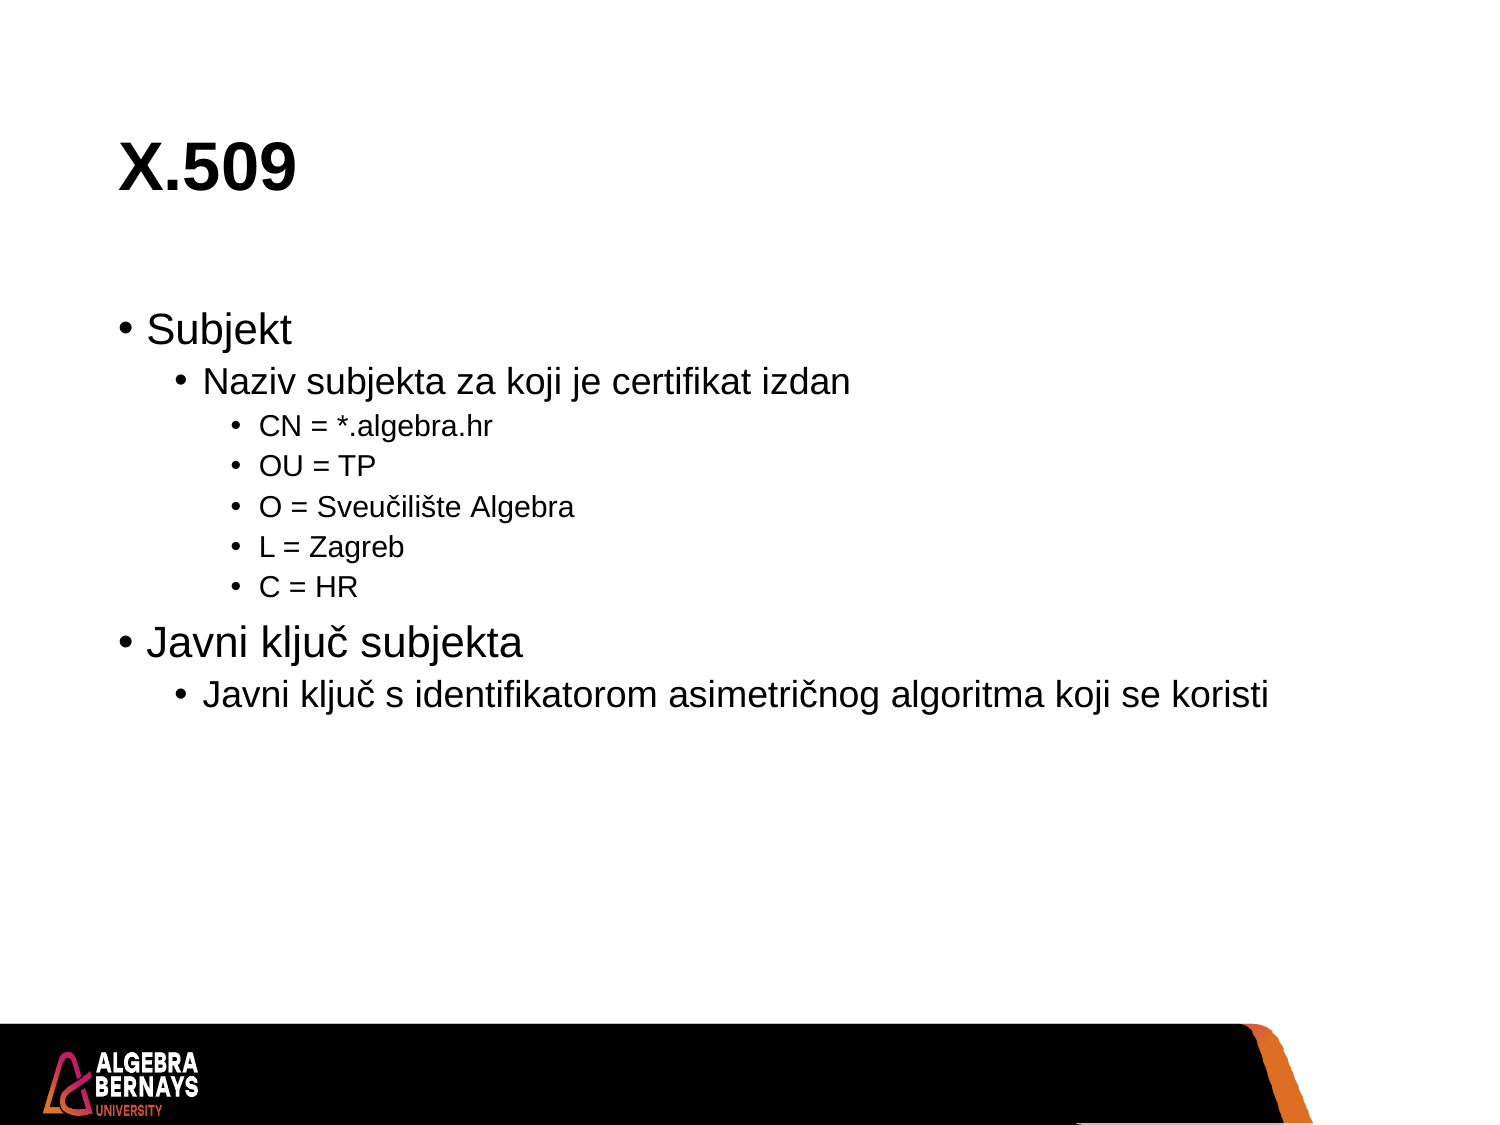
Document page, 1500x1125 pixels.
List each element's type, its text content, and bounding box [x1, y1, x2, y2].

picture [0, 1023, 1468, 1125]
title X.509 [103, 59, 1397, 278]
list Subjekt Naziv subjekta za koji je certifikat izdan CN = *.algebra.hr OU = TP O = Sveučilište Algebra L = Zagreb C = HR Javni ključ subjekta Javni ključ s identifikatorom asimetričnog algoritma koji se koristi [103, 299, 1397, 1014]
